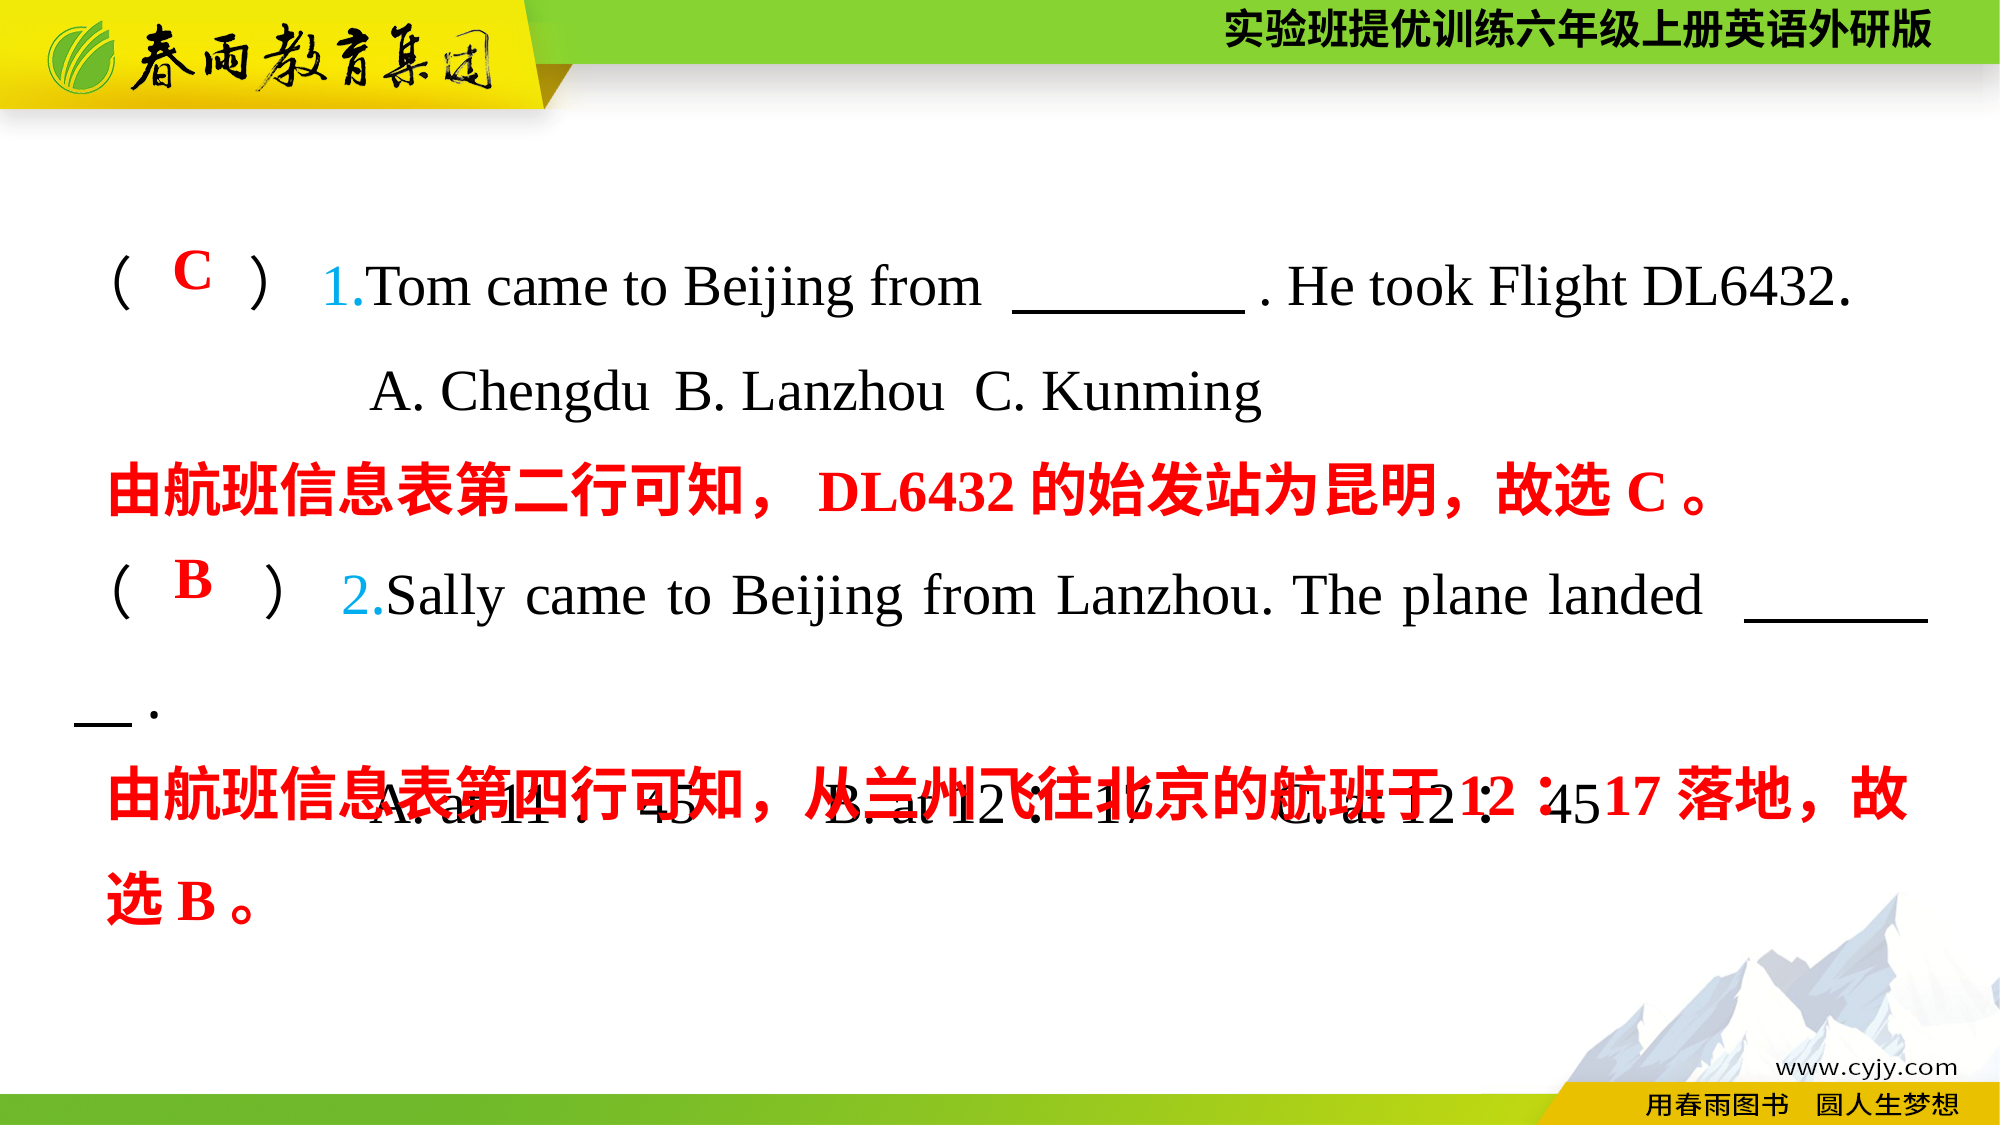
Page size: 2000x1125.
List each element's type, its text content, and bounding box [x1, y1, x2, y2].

text_box C [157, 224, 232, 309]
text_box （ ）2.Sally came to Beijing from Lanzhou. The plane landed . A. at 11：45 B. at 12：17 C. at 12：45 [59, 513, 1944, 844]
list （ ）1.Tom came to Beijing from . He took Flight DL6432. A. Chengdu B. Lanzhou C. Kunming [59, 204, 1944, 432]
text_box B [159, 532, 244, 618]
text_box 由航班信息表第四行可知，从兰州飞往北京的航班于12：17落地，故 选B。 [90, 714, 2000, 940]
text_box 由航班信息表第二行可知，DL6432的始发站为昆明，故选C。 [90, 411, 1815, 513]
picture [0, 0, 2000, 1125]
